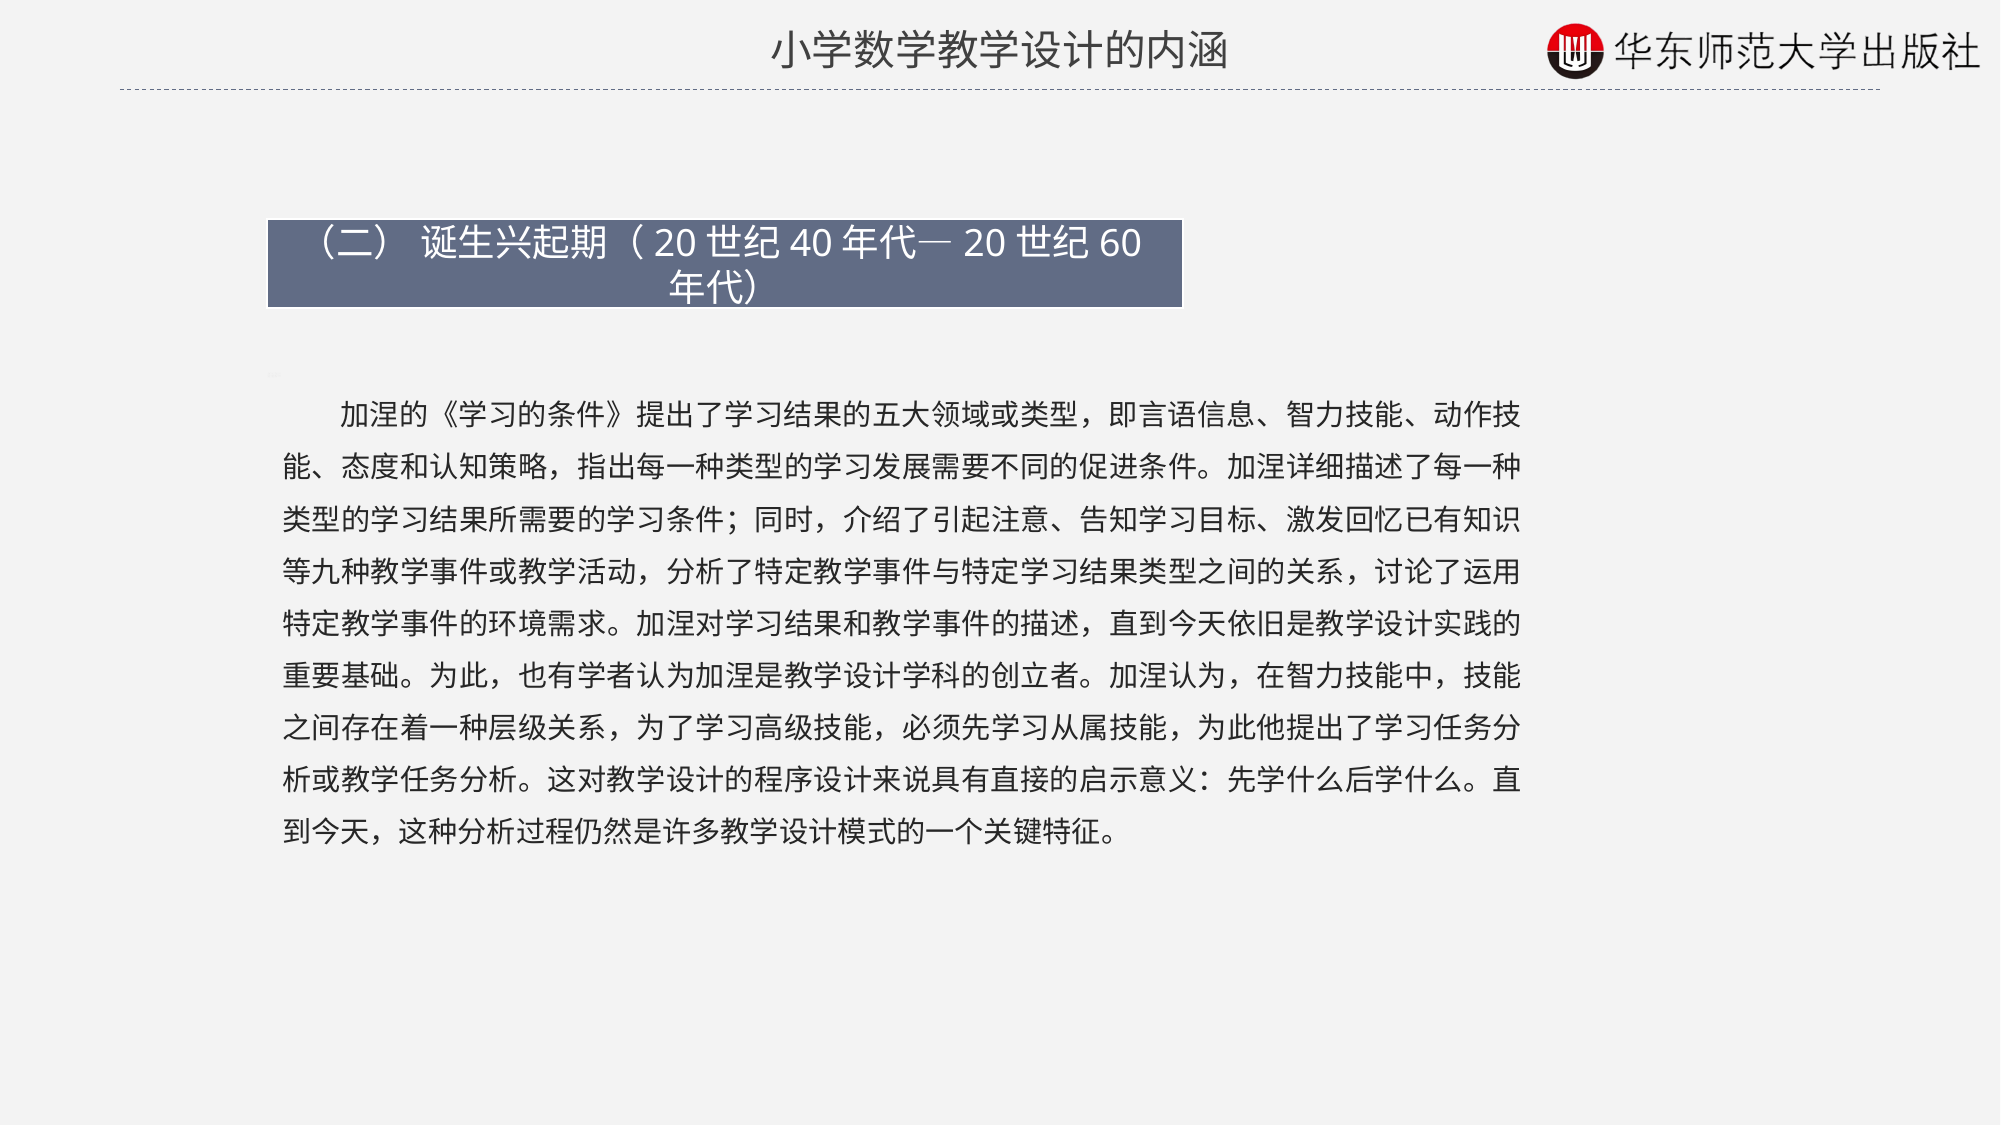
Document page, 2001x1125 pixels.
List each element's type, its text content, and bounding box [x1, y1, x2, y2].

text_box 小学数学教学设计的内涵 [680, 23, 1320, 74]
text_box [1536, 13, 1989, 83]
text_box （二） 诞生兴起期（20世纪40年代—20世纪60年代） [266, 218, 1184, 309]
text_box 加涅的《学习的条件》提出了学习结果的五大领域或类型，即言语信息、智力技能、动作技能、态度和认知策略，指出每一种类型的学习发展需要不同的促进条件。加涅详细描述了每一种类型的学习结果所需要的学习条件；同时，介绍了引起注意、告知学习目标、激发回忆已有知识等九种教学事件或教学活动，分析了特定教学事件与特定学习结果类型之间的关系，讨论了运用特定教学事件的环境需求。加涅对学习结果和教学事件的描述，直到今天依旧是教学设计实践的重要基础。为此，也有学者认为加涅是教学设计学科的创立者。加涅认为，在智力技能中，技能之间存在着一种层级关系，为了学习高级技能，必须先学习从属技能，为此他提出了学习任务分析或教学任务分析。这对教学设计的程序设计来说具有直接的启示意义：先学什么后学什么。直到今天，这种分析过程仍然是许多教学设计模式的一个关键特征。 [267, 372, 1537, 856]
